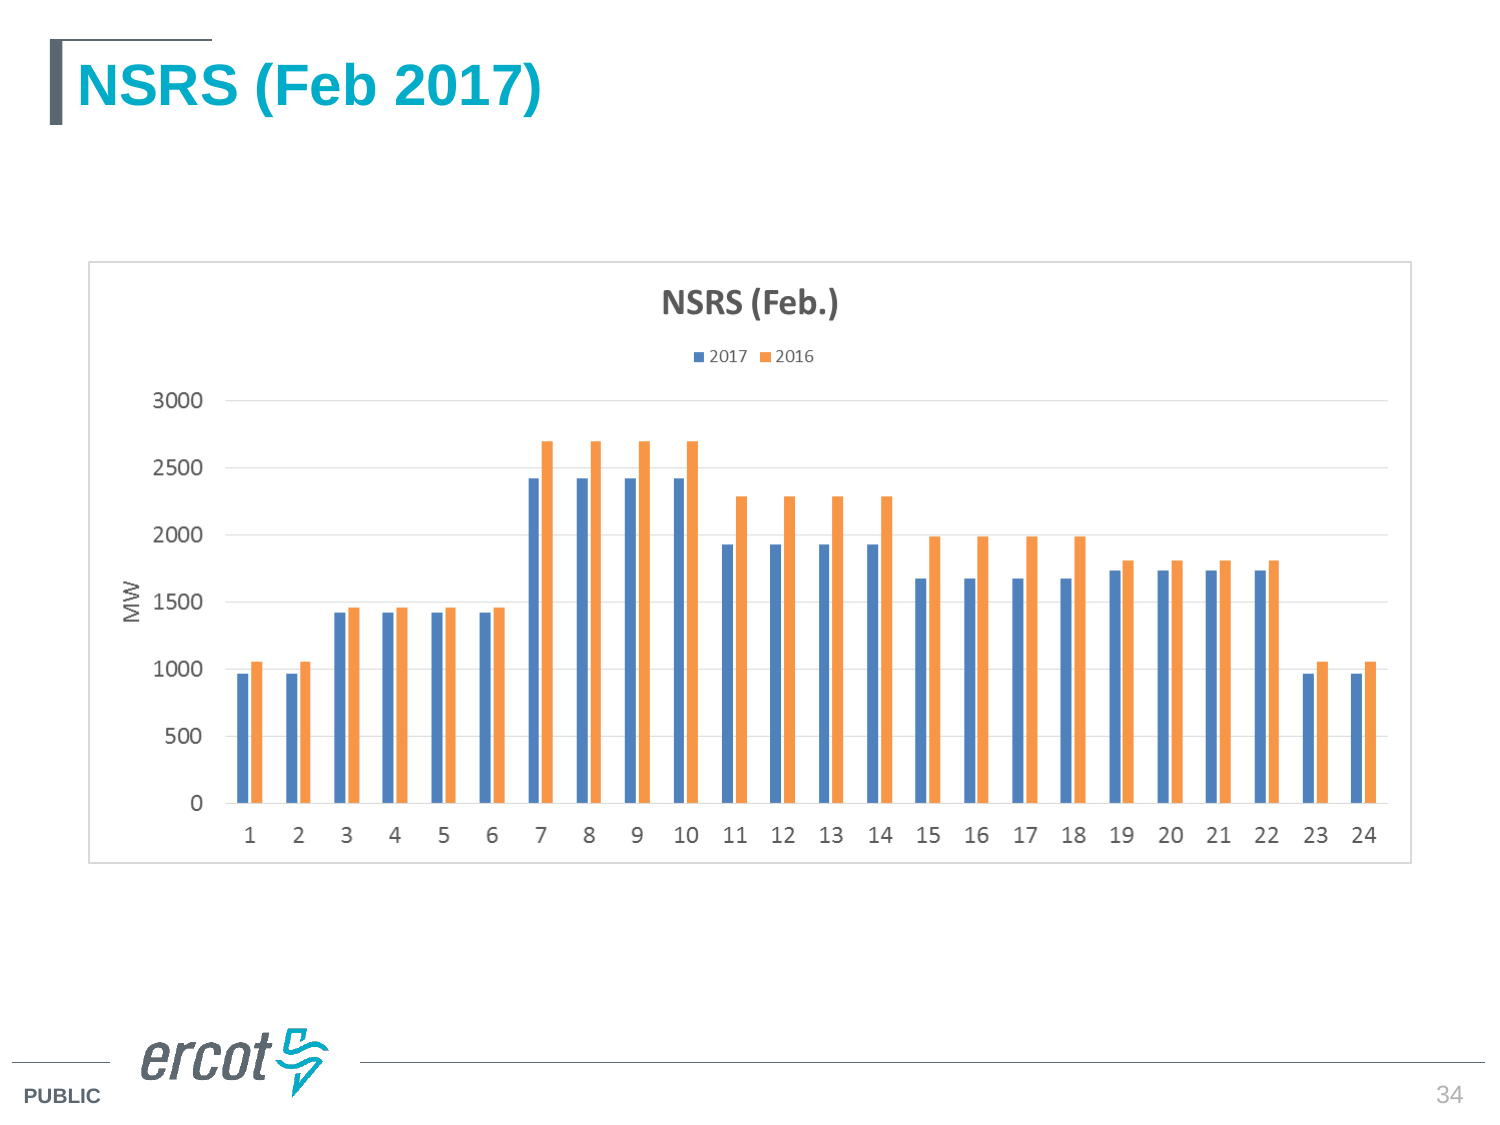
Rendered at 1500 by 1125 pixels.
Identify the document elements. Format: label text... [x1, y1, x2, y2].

title NSRS (Feb 2017) [62, 39, 1450, 228]
slide_number 34 [1412, 1076, 1488, 1112]
picture [88, 261, 1412, 864]
picture [137, 1024, 332, 1100]
